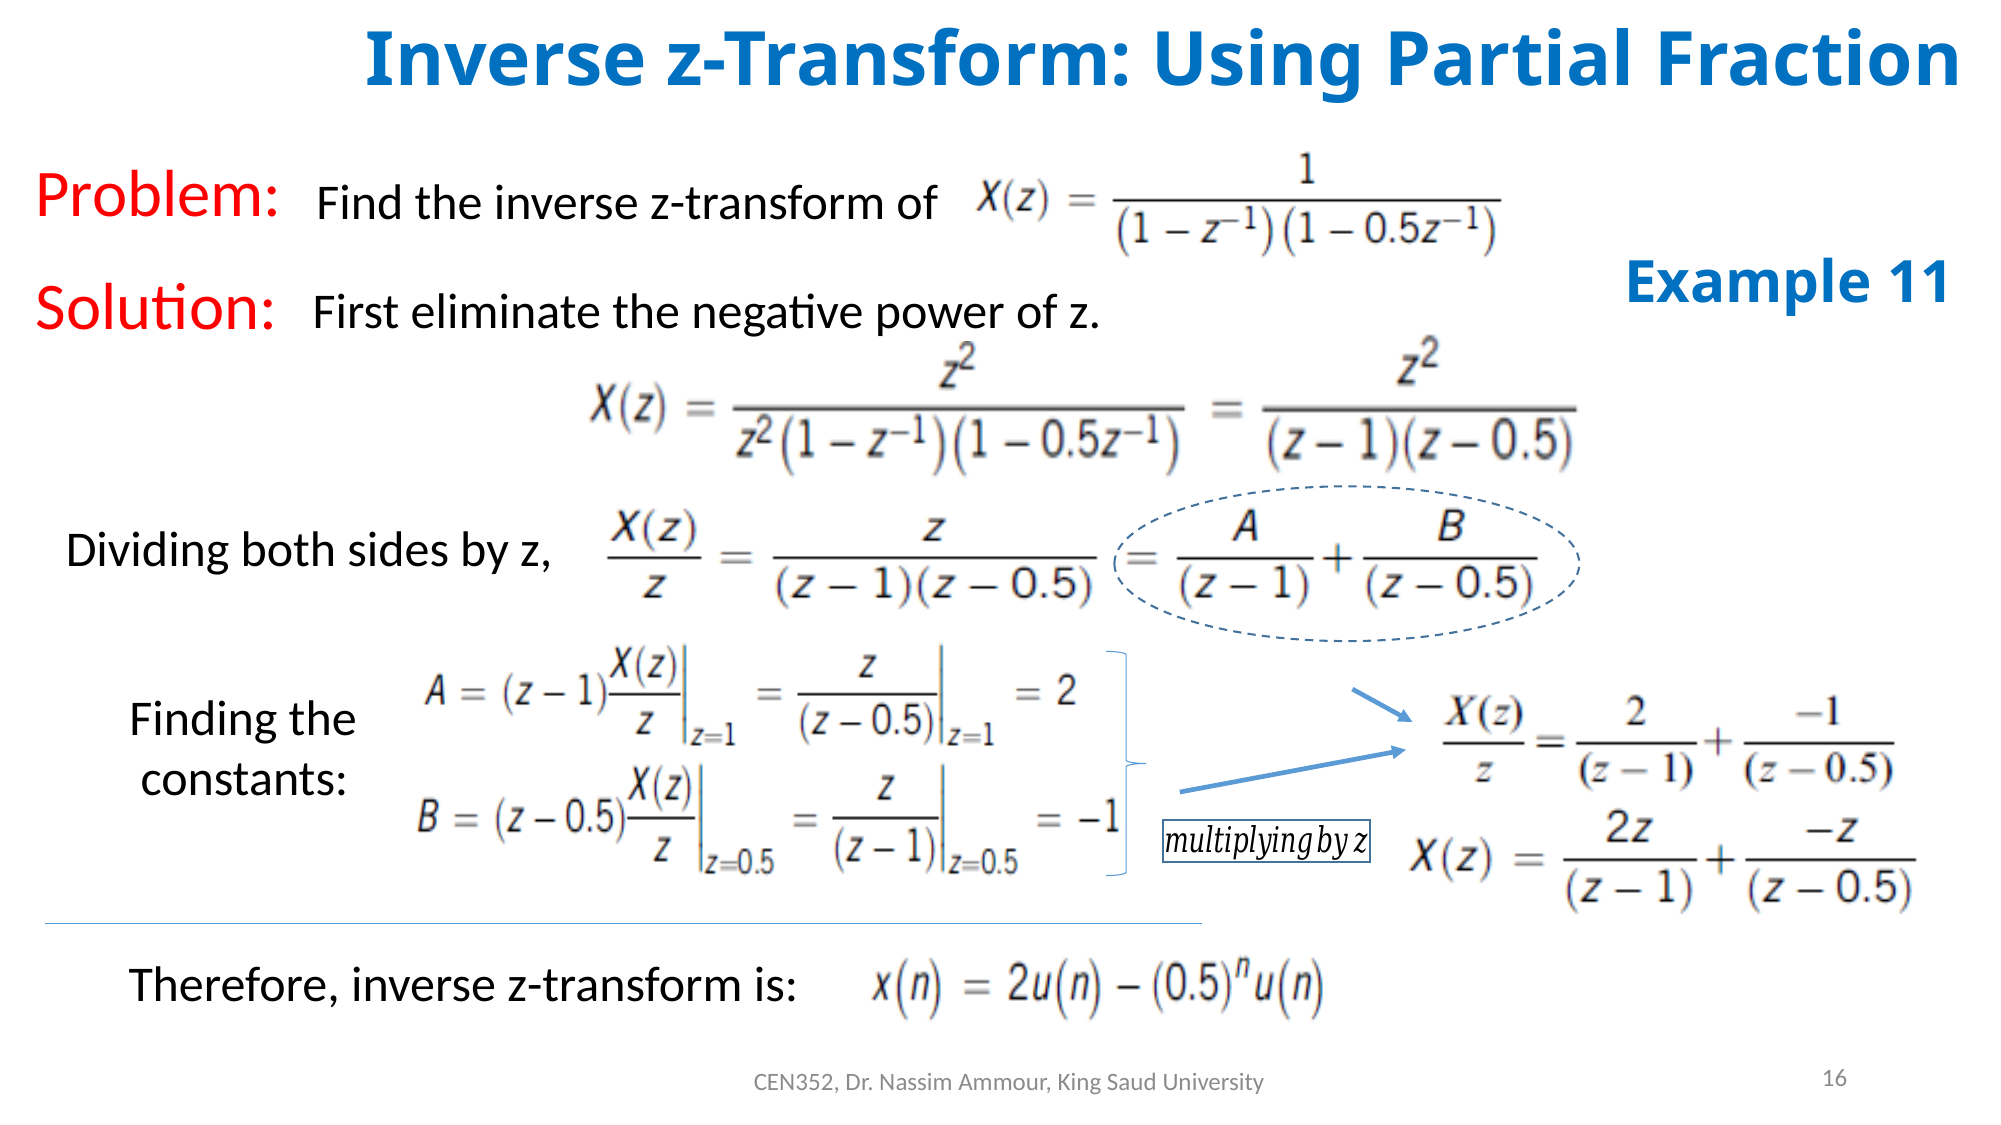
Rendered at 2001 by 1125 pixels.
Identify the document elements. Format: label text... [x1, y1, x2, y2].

text_box Problem: [20, 142, 312, 237]
footer CEN352, Dr. Nassim Ammour, King Saud University [671, 1050, 1347, 1111]
picture [862, 948, 1333, 1031]
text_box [574, 330, 1587, 494]
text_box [1352, 689, 1413, 722]
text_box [576, 486, 1580, 642]
text_box Dividing both sides by z, [51, 508, 568, 584]
text_box Solution: [21, 255, 308, 350]
text_box Inverse z-Transform: Using Partial Fraction [351, 2, 1979, 108]
picture [967, 134, 1510, 268]
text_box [1179, 749, 1406, 793]
text_box Find the inverse z-transform of [301, 162, 965, 238]
slide_number 16 [1750, 1050, 1863, 1103]
picture [1398, 671, 1926, 924]
text_box Therefore, inverse z-transform is: [113, 943, 814, 1019]
text_box First eliminate the negative power of z. [297, 271, 1117, 346]
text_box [404, 637, 1147, 889]
text_box Finding the constants: [114, 677, 372, 813]
text_box Example 11 [1609, 236, 1969, 322]
